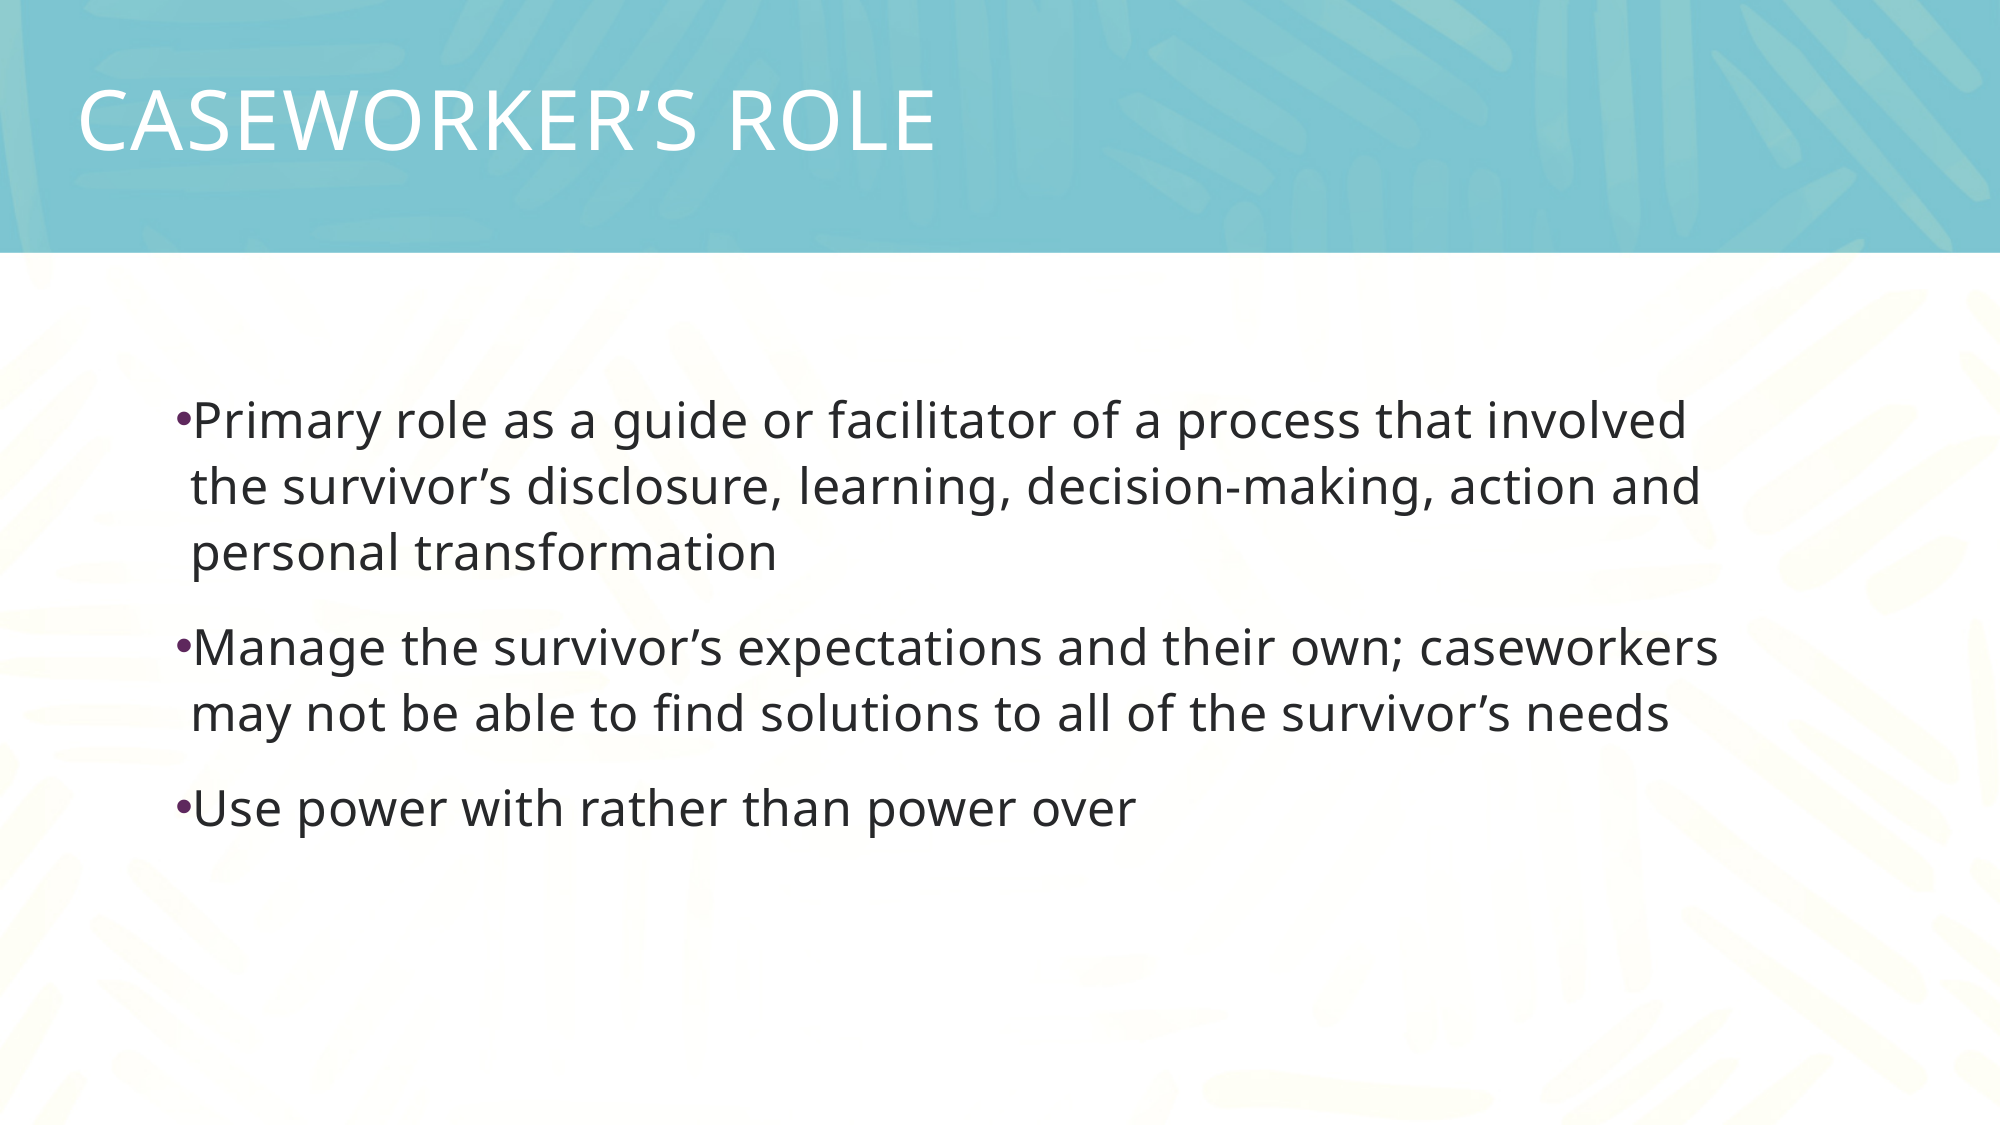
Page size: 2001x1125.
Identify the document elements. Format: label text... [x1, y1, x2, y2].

picture [0, 0, 2000, 1125]
title Caseworker’s role [61, 33, 1938, 220]
list Primary role as a guide or facilitator of a process that involved the survivor’s disclosure, learning, decision-making, action and personal transformation Manage the survivor’s expectations and their own; caseworkers may not be able to find solutions to all of the survivor’s needs Use power with rather than power over [167, 374, 1763, 1036]
